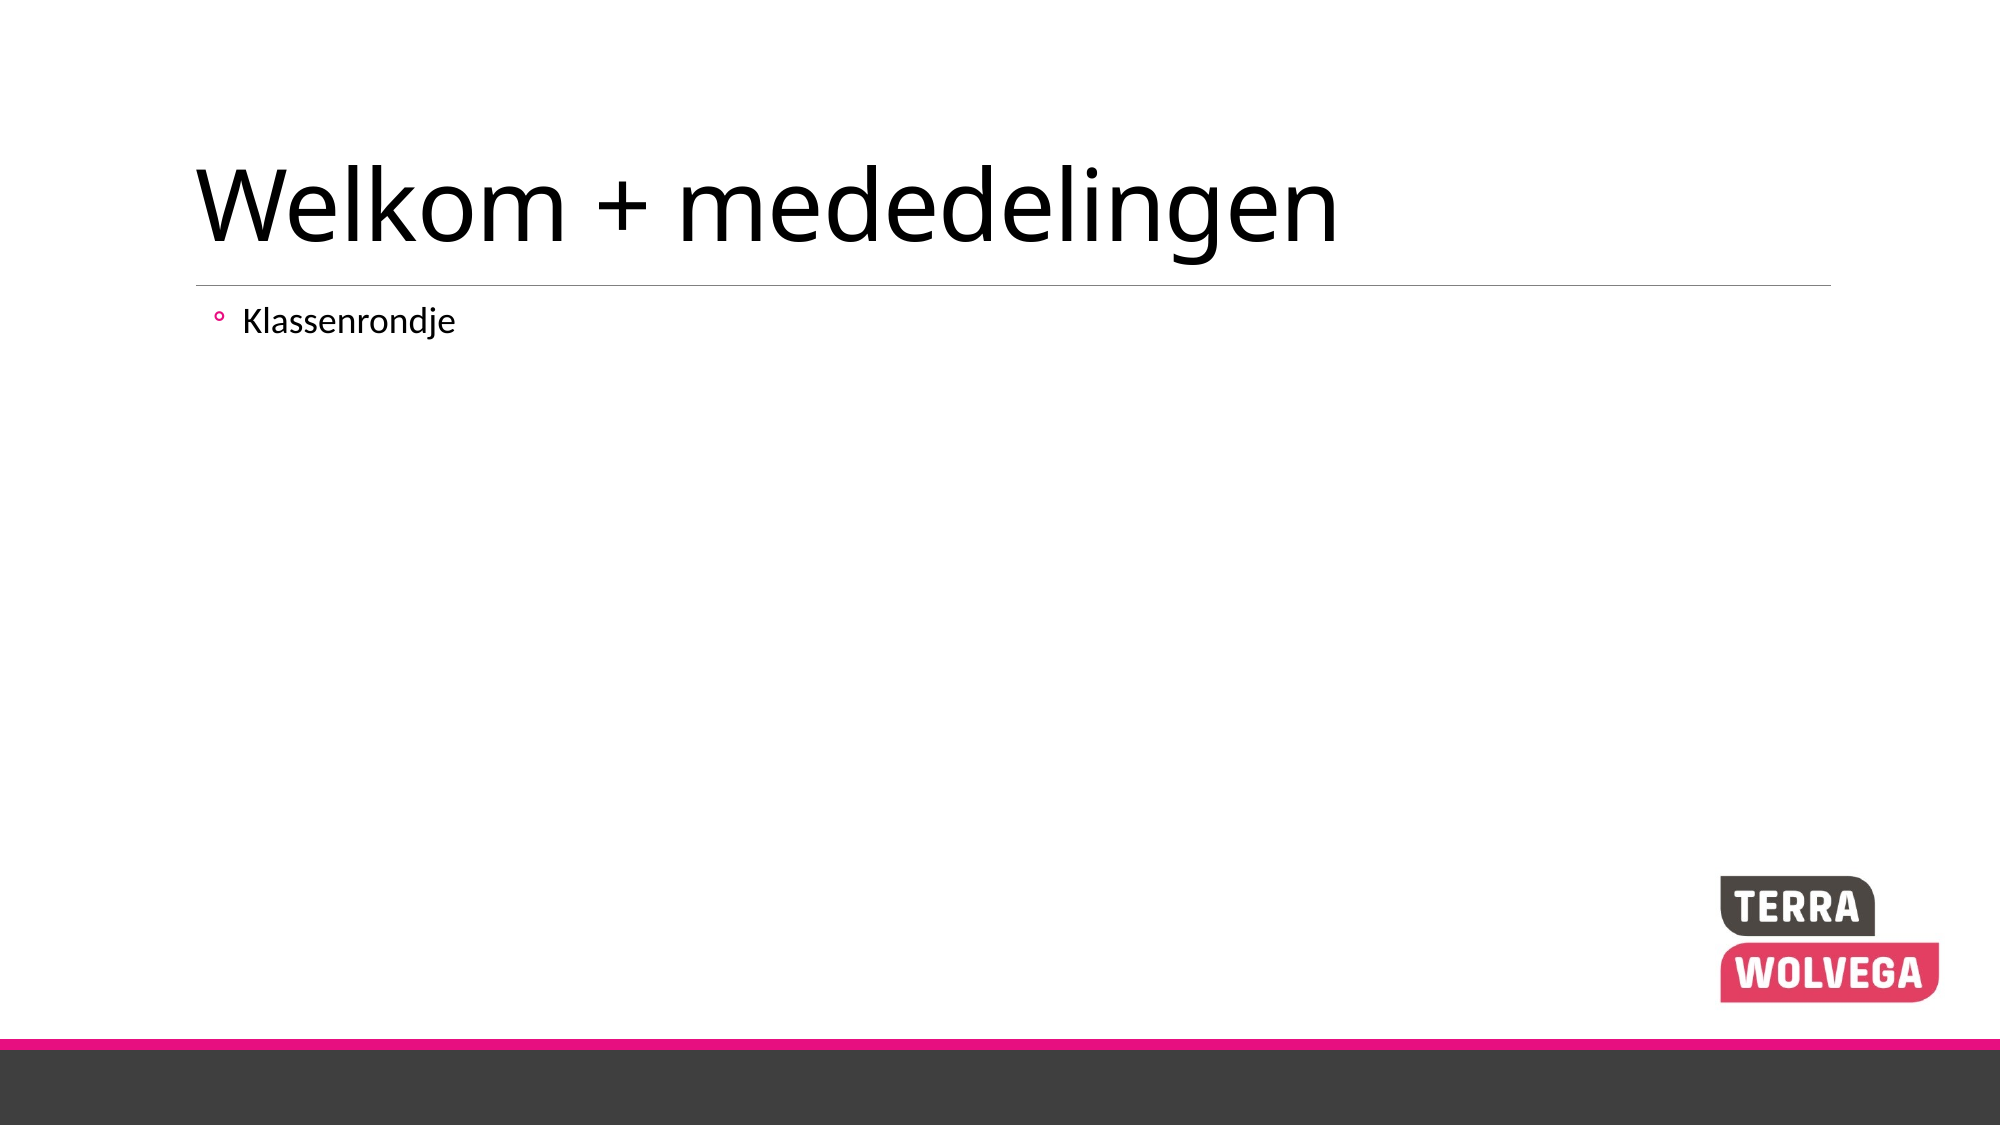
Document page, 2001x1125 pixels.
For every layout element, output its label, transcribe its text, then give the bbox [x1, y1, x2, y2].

title Welkom + mededelingen [180, 135, 1830, 270]
list Klassenrondje [180, 293, 1830, 1125]
picture [1715, 867, 1945, 1013]
